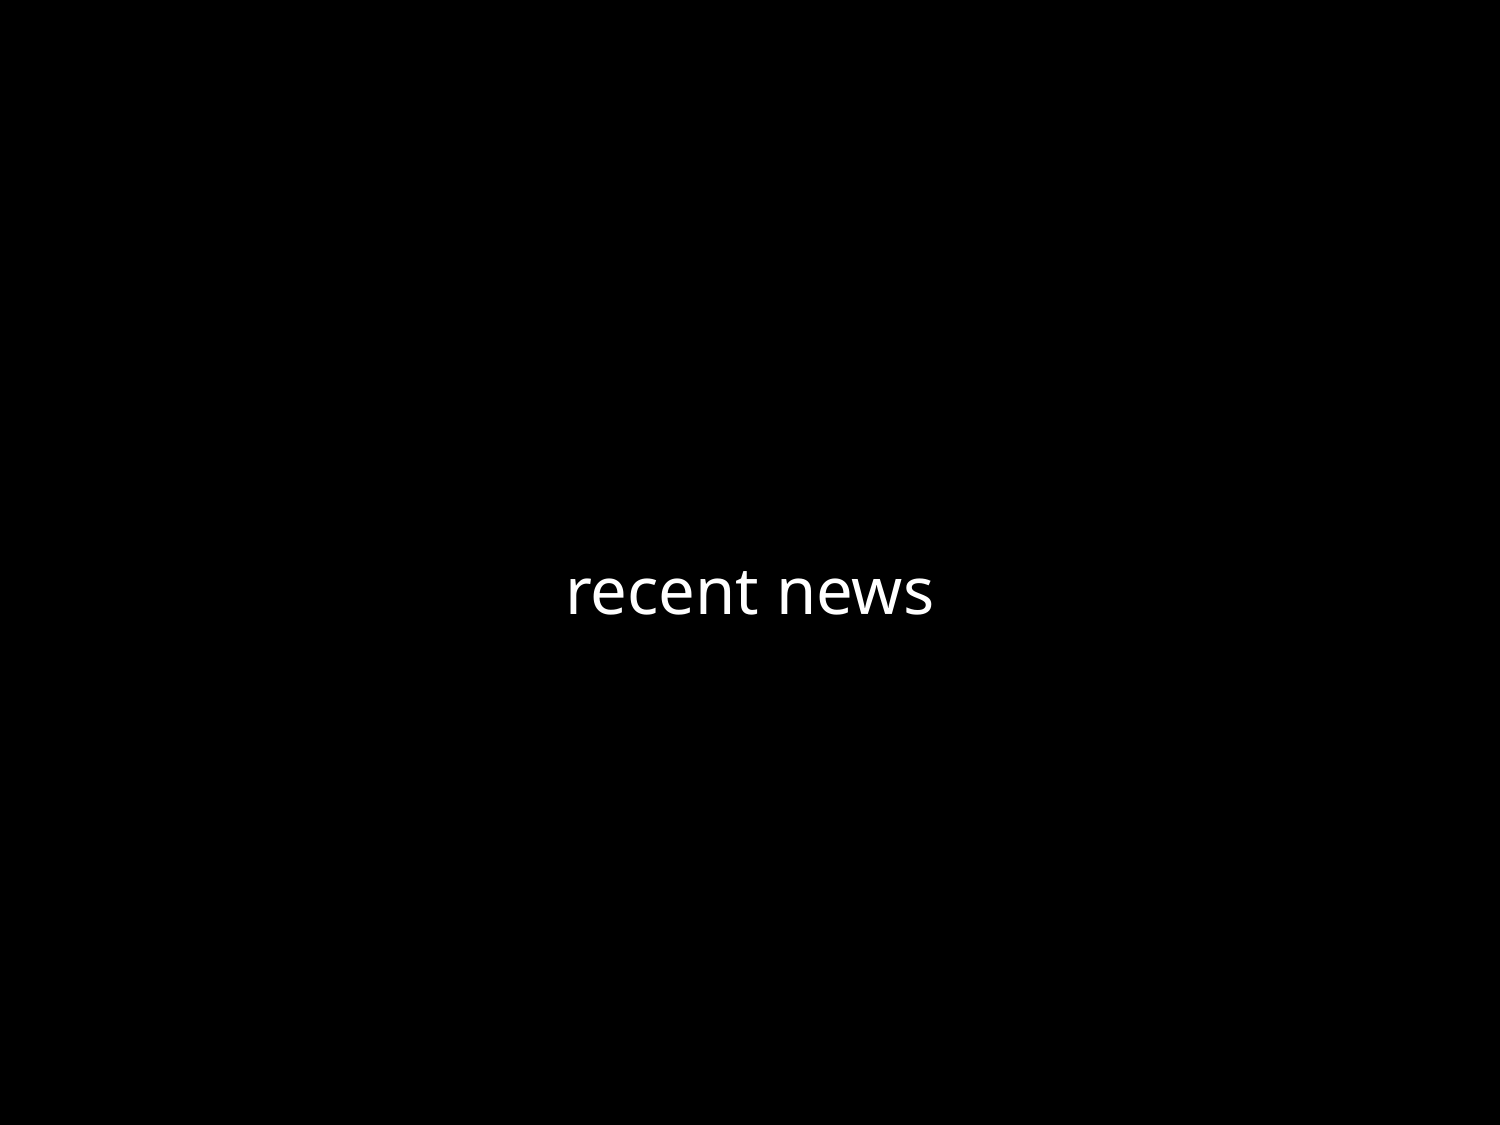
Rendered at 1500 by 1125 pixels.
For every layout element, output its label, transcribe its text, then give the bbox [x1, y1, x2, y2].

text_box recent news [37, 466, 1463, 635]
